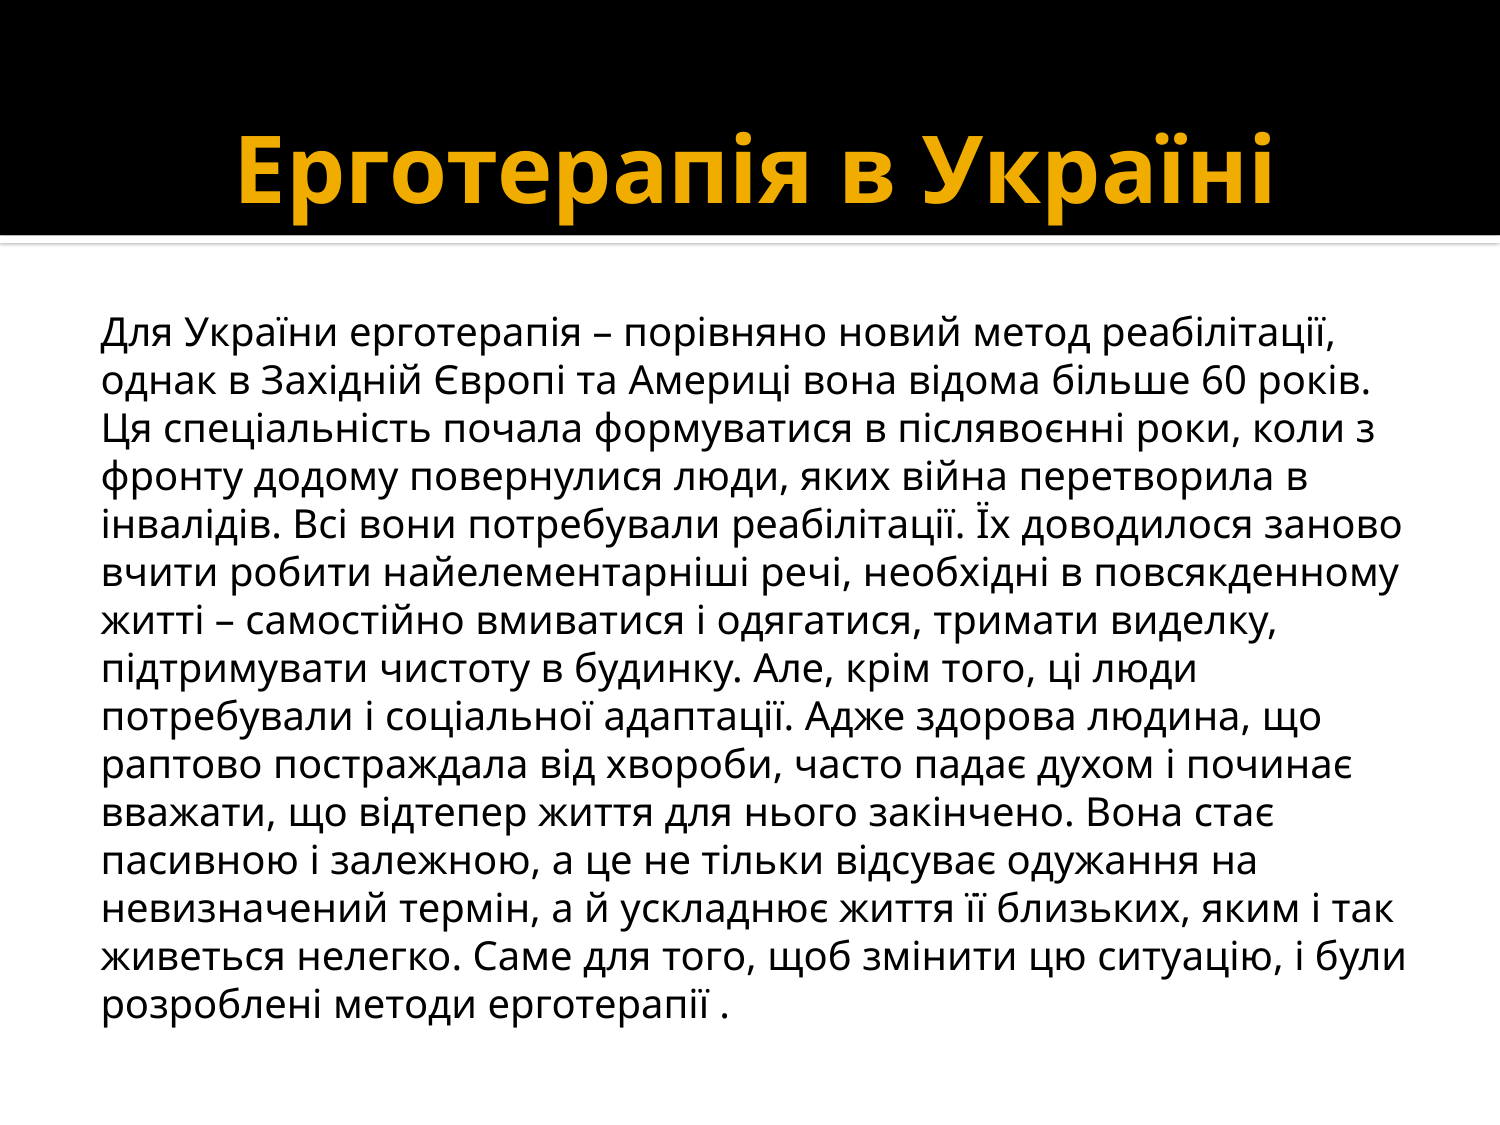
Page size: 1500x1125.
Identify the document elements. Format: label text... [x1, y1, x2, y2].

title Ерготерапія в Україні [76, 78, 1427, 255]
list Для України ерготерапія – порівняно новий метод реабілітації, однак в Західній Європі та Америці вона відома більше 60 років. Ця спеціальність почала формуватися в післявоєнні роки, коли з фронту додому повернулися люди, яких війна перетворила в інвалідів. Всі вони потребували реабілітації. Їх доводилося заново вчити робити найелементарніші речі, необхідні в повсякденному житті – самостійно вмиватися і одягатися, тримати виделку, підтримувати чистоту в будинку. Але, крім того, ці люди потребували і соціальної адаптації. Адже здорова людина, що раптово постраждала від хвороби, часто падає духом і починає вважати, що відтепер життя для нього закінчено. Вона стає пасивною і залежною, а це не тільки відсуває одужання на невизначений термін, а й ускладнює життя її близьких, яким і так живеться нелегко. Саме для того, щоб змінити цю ситуацію, і були розроблені методи ерготерапії . [75, 291, 1425, 1050]
